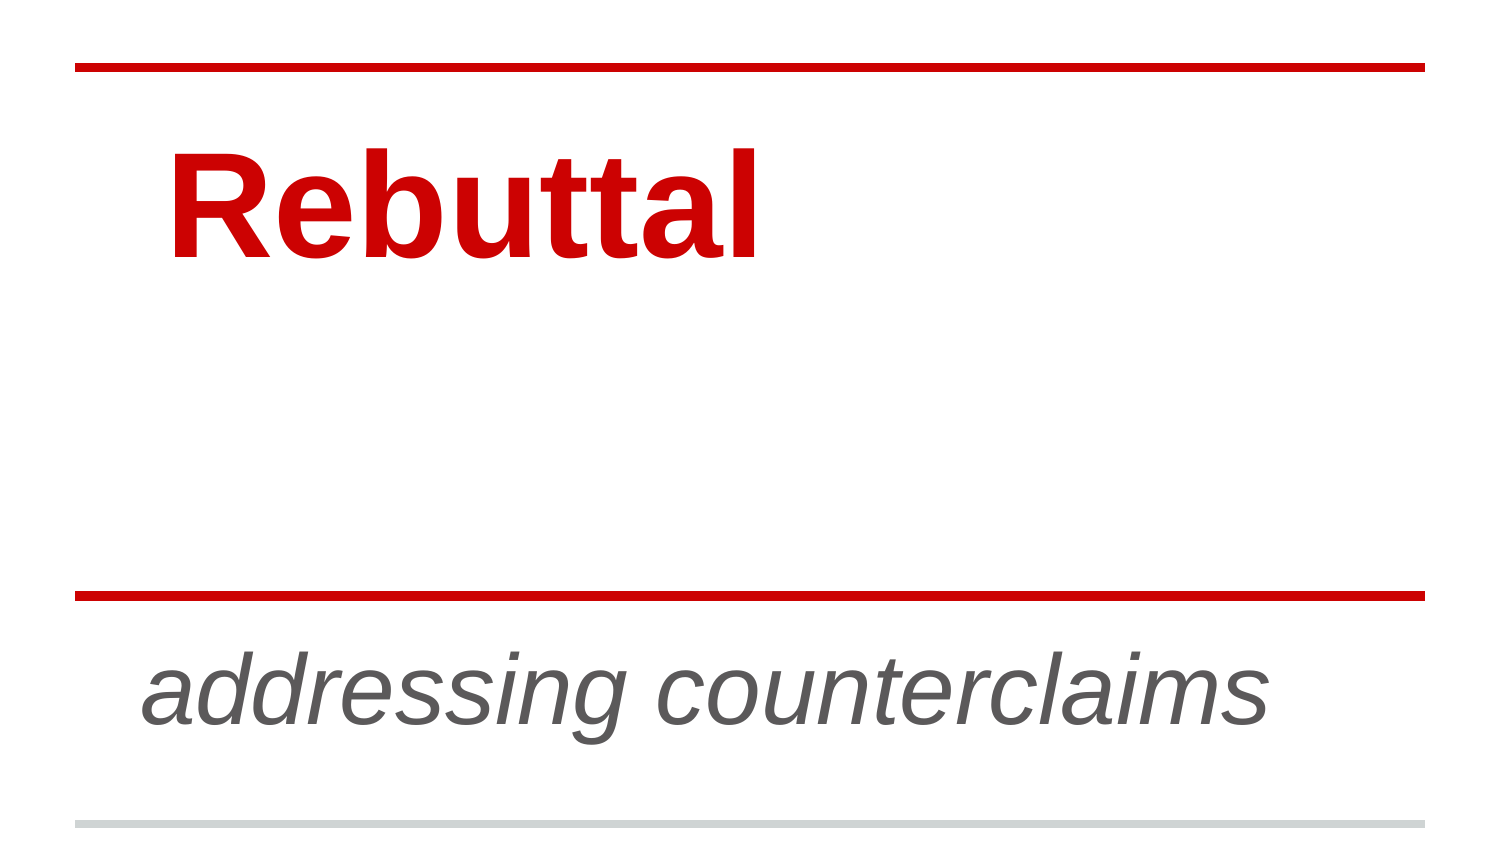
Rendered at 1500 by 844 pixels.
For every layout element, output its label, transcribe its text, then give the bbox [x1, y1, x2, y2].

subtitle addressing counterclaims [75, 609, 1425, 812]
title Rebuttal [75, 92, 1425, 587]
